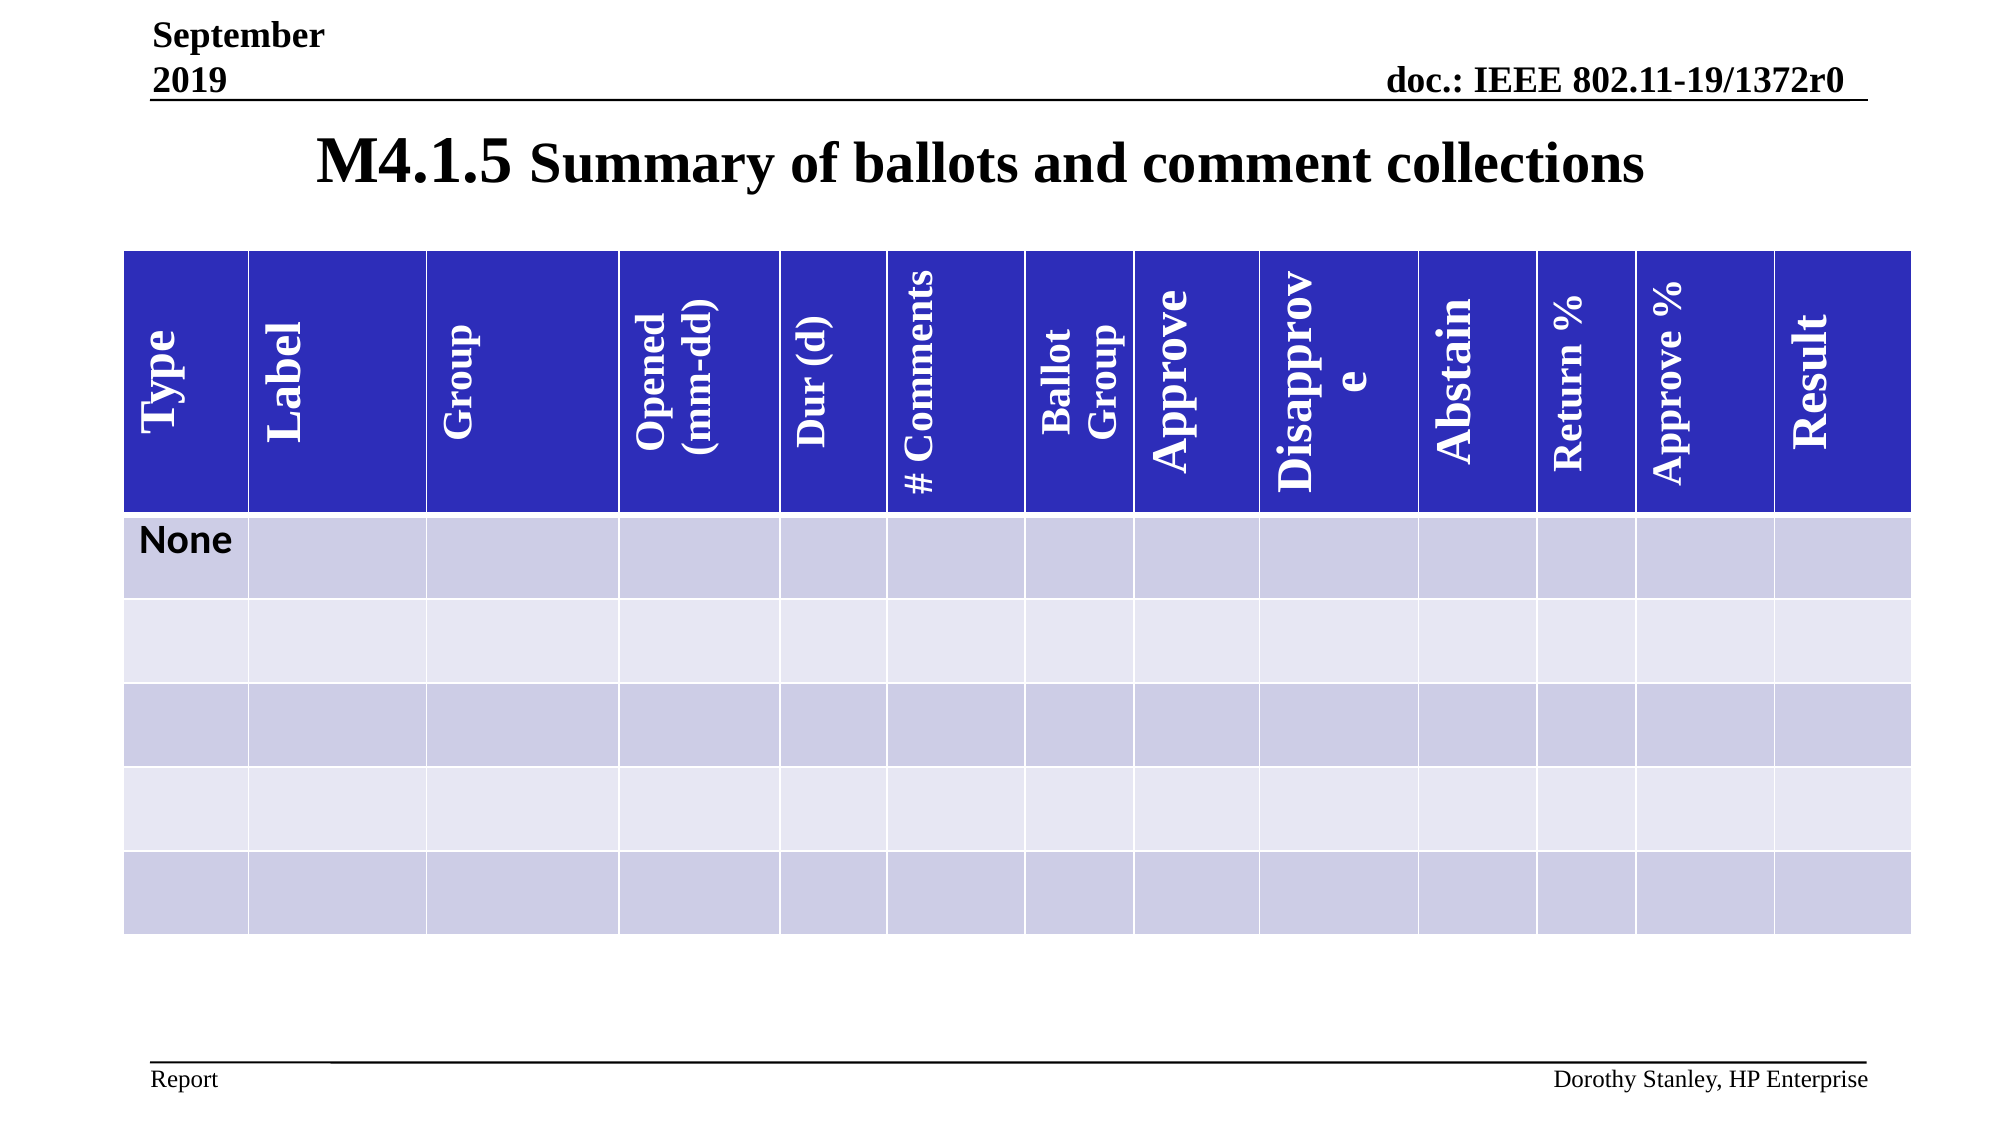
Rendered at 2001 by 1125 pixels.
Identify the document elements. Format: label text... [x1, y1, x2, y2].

table_header Result [1775, 251, 1911, 512]
table_cell [1135, 518, 1259, 598]
table_cell [249, 684, 426, 766]
table_cell [888, 518, 1024, 598]
table_cell [1538, 600, 1635, 682]
table_cell [1026, 518, 1133, 598]
table_cell None [124, 518, 248, 598]
table_cell [1260, 518, 1418, 598]
table_cell [1135, 852, 1259, 934]
table_header Group [427, 251, 618, 512]
table_cell [1026, 852, 1133, 934]
table_cell [1135, 684, 1259, 766]
title M4.1.5 Summary of ballots and comment collections [249, 112, 1713, 200]
table_header Label [249, 251, 426, 512]
table_cell [781, 768, 886, 850]
table_cell [1419, 768, 1536, 850]
table_cell [1260, 852, 1418, 934]
table_cell [427, 518, 618, 598]
table_cell [124, 600, 248, 682]
table_cell [1419, 600, 1536, 682]
table_cell [1260, 600, 1418, 682]
footer Dorothy Stanley, HP Enterprise [1512, 1061, 1869, 1093]
table_cell [1538, 684, 1635, 766]
table_cell [427, 852, 618, 934]
table_header Approve % [1637, 251, 1774, 512]
table_cell [1775, 768, 1911, 850]
table_cell [1026, 768, 1133, 850]
table_cell [1419, 518, 1536, 598]
table_cell [1026, 684, 1133, 766]
table_cell [1135, 768, 1259, 850]
table_cell [1637, 518, 1774, 598]
table_cell [124, 684, 248, 766]
table_cell [1775, 518, 1911, 598]
table_cell [1637, 768, 1774, 850]
table_cell [427, 600, 618, 682]
table_cell [1419, 852, 1536, 934]
table_cell [249, 518, 426, 598]
table_cell [124, 852, 248, 934]
table_cell [249, 768, 426, 850]
table_header # Comments [888, 251, 1024, 512]
table_cell [249, 852, 426, 934]
table_cell [620, 768, 779, 850]
table_header Ballot Group [1026, 251, 1133, 512]
table_cell [1637, 852, 1774, 934]
table_cell [1775, 684, 1911, 766]
table_cell [1538, 518, 1635, 598]
table_cell [781, 518, 886, 598]
table_cell [620, 684, 779, 766]
table_header Approve [1135, 251, 1259, 512]
table_cell [1260, 684, 1418, 766]
table_cell [888, 600, 1024, 682]
table_cell [888, 684, 1024, 766]
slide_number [152, 54, 406, 101]
table_cell [1538, 852, 1635, 934]
table_cell [888, 768, 1024, 850]
table_cell [620, 600, 779, 682]
table_cell [888, 852, 1024, 934]
table_cell [620, 852, 779, 934]
table_cell [1419, 684, 1536, 766]
table_header Opened (mm-dd) [620, 251, 779, 512]
table_header Dur (d) [781, 251, 886, 512]
table_cell [249, 600, 426, 682]
table_header Abstain [1419, 251, 1536, 512]
table_cell [1135, 600, 1259, 682]
table_cell [1637, 684, 1774, 766]
table_cell [1775, 852, 1911, 934]
table_cell [1538, 768, 1635, 850]
table_header Type [124, 251, 248, 512]
table_cell [781, 852, 886, 934]
table_cell [1775, 600, 1911, 682]
table_cell [620, 518, 779, 598]
table_cell [427, 684, 618, 766]
table_cell [781, 600, 886, 682]
table_cell [1026, 600, 1133, 682]
table_cell [124, 768, 248, 850]
table_header Return % [1538, 251, 1635, 512]
table_cell [1637, 600, 1774, 682]
table_cell [781, 684, 886, 766]
table_cell [1260, 768, 1418, 850]
table_header Disapprove [1260, 251, 1418, 512]
table_cell [427, 768, 618, 850]
